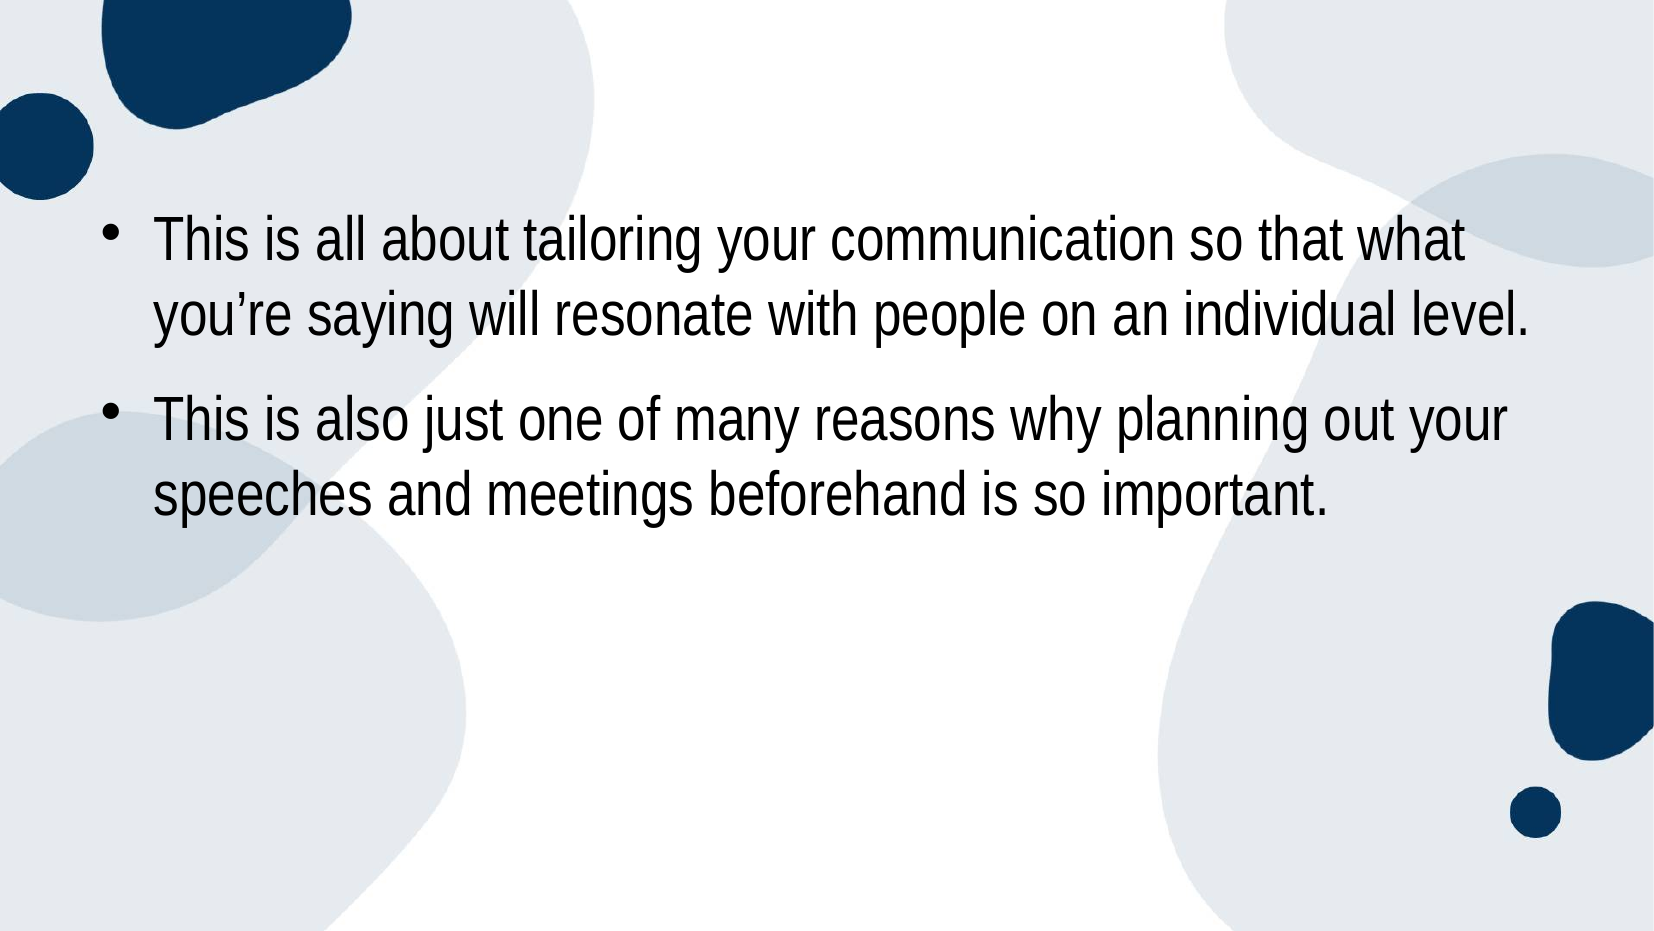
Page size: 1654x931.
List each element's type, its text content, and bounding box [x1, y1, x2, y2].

picture [0, 0, 1654, 931]
list This is all about tailoring your communication so that what you’re saying will resonate with people on an individual level. This is also just one of many reasons why planning out your speeches and meetings beforehand is so important. [82, 198, 1571, 732]
